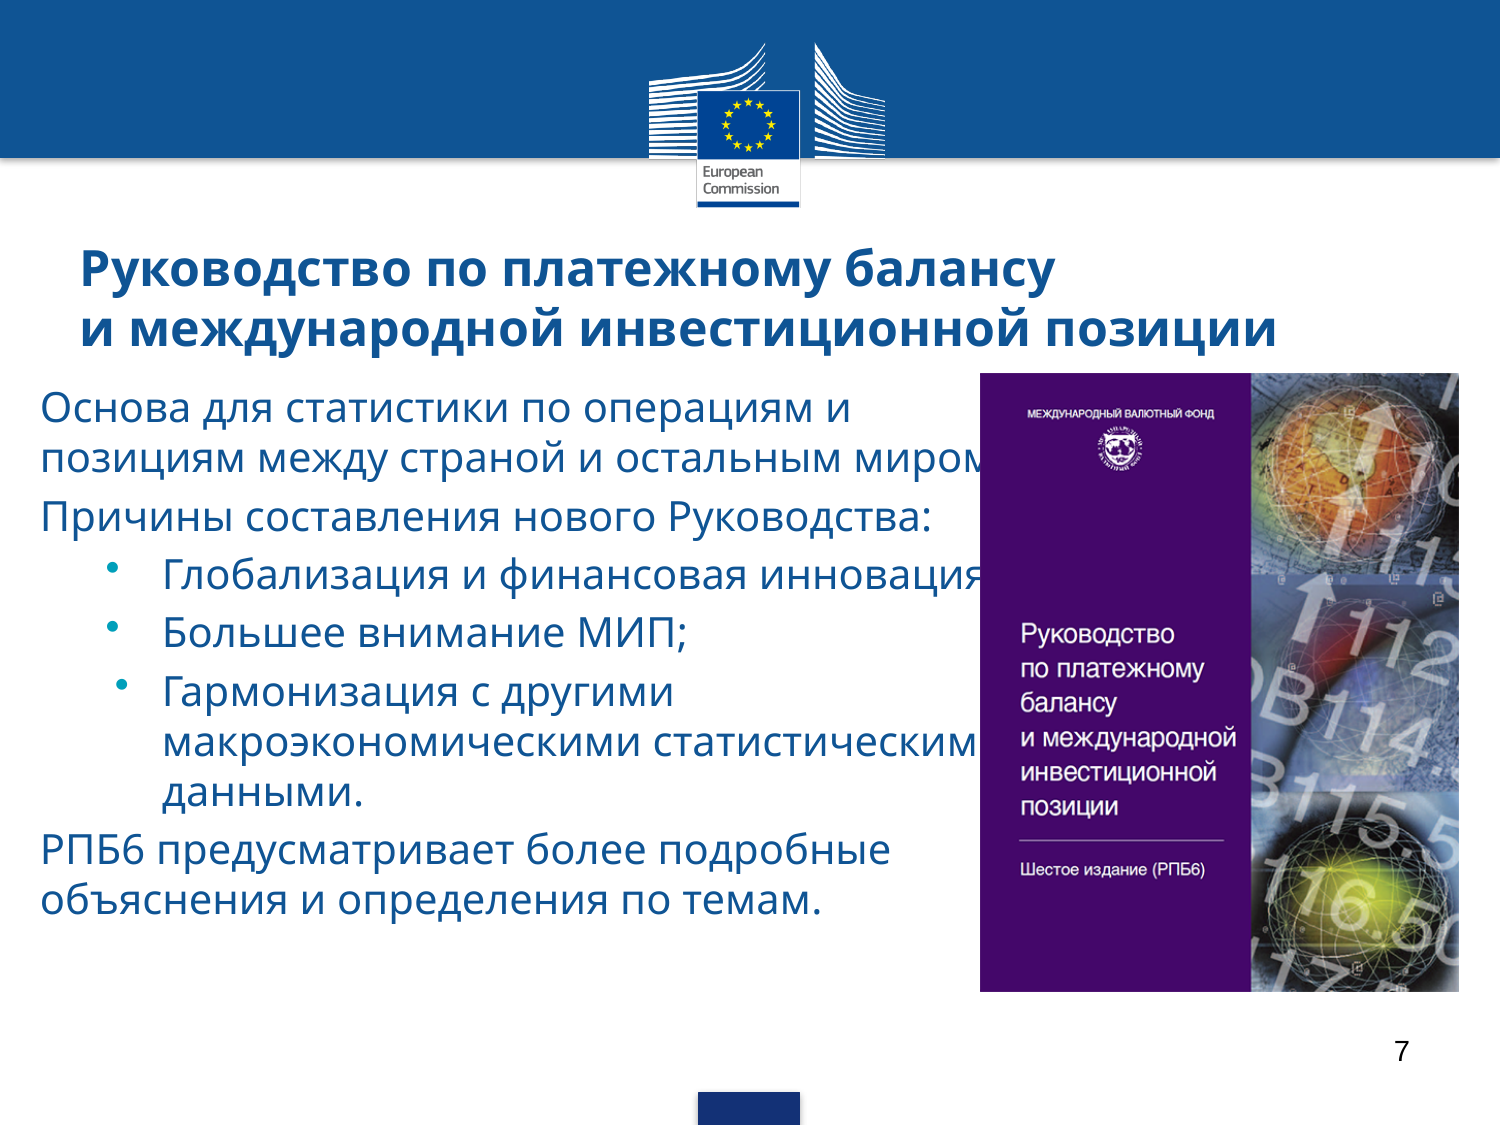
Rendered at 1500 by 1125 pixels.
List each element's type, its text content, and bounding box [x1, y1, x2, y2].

list Основа для статистики по операциям и позициям между страной и остальным миром. Причины составления нового Руководства: Глобализация и финансовая инновация; Большее внимание МИП; Гармонизация с другими макроэкономическими статистическими данными. РПБ6 предусматривает более подробные объяснения и определения по темам. [24, 373, 978, 988]
slide_number 7 [1074, 1024, 1425, 1103]
title Руководство по платежному балансу и международной инвестиционной позиции [5, 219, 1500, 374]
picture [980, 373, 1459, 992]
picture [649, 42, 885, 208]
